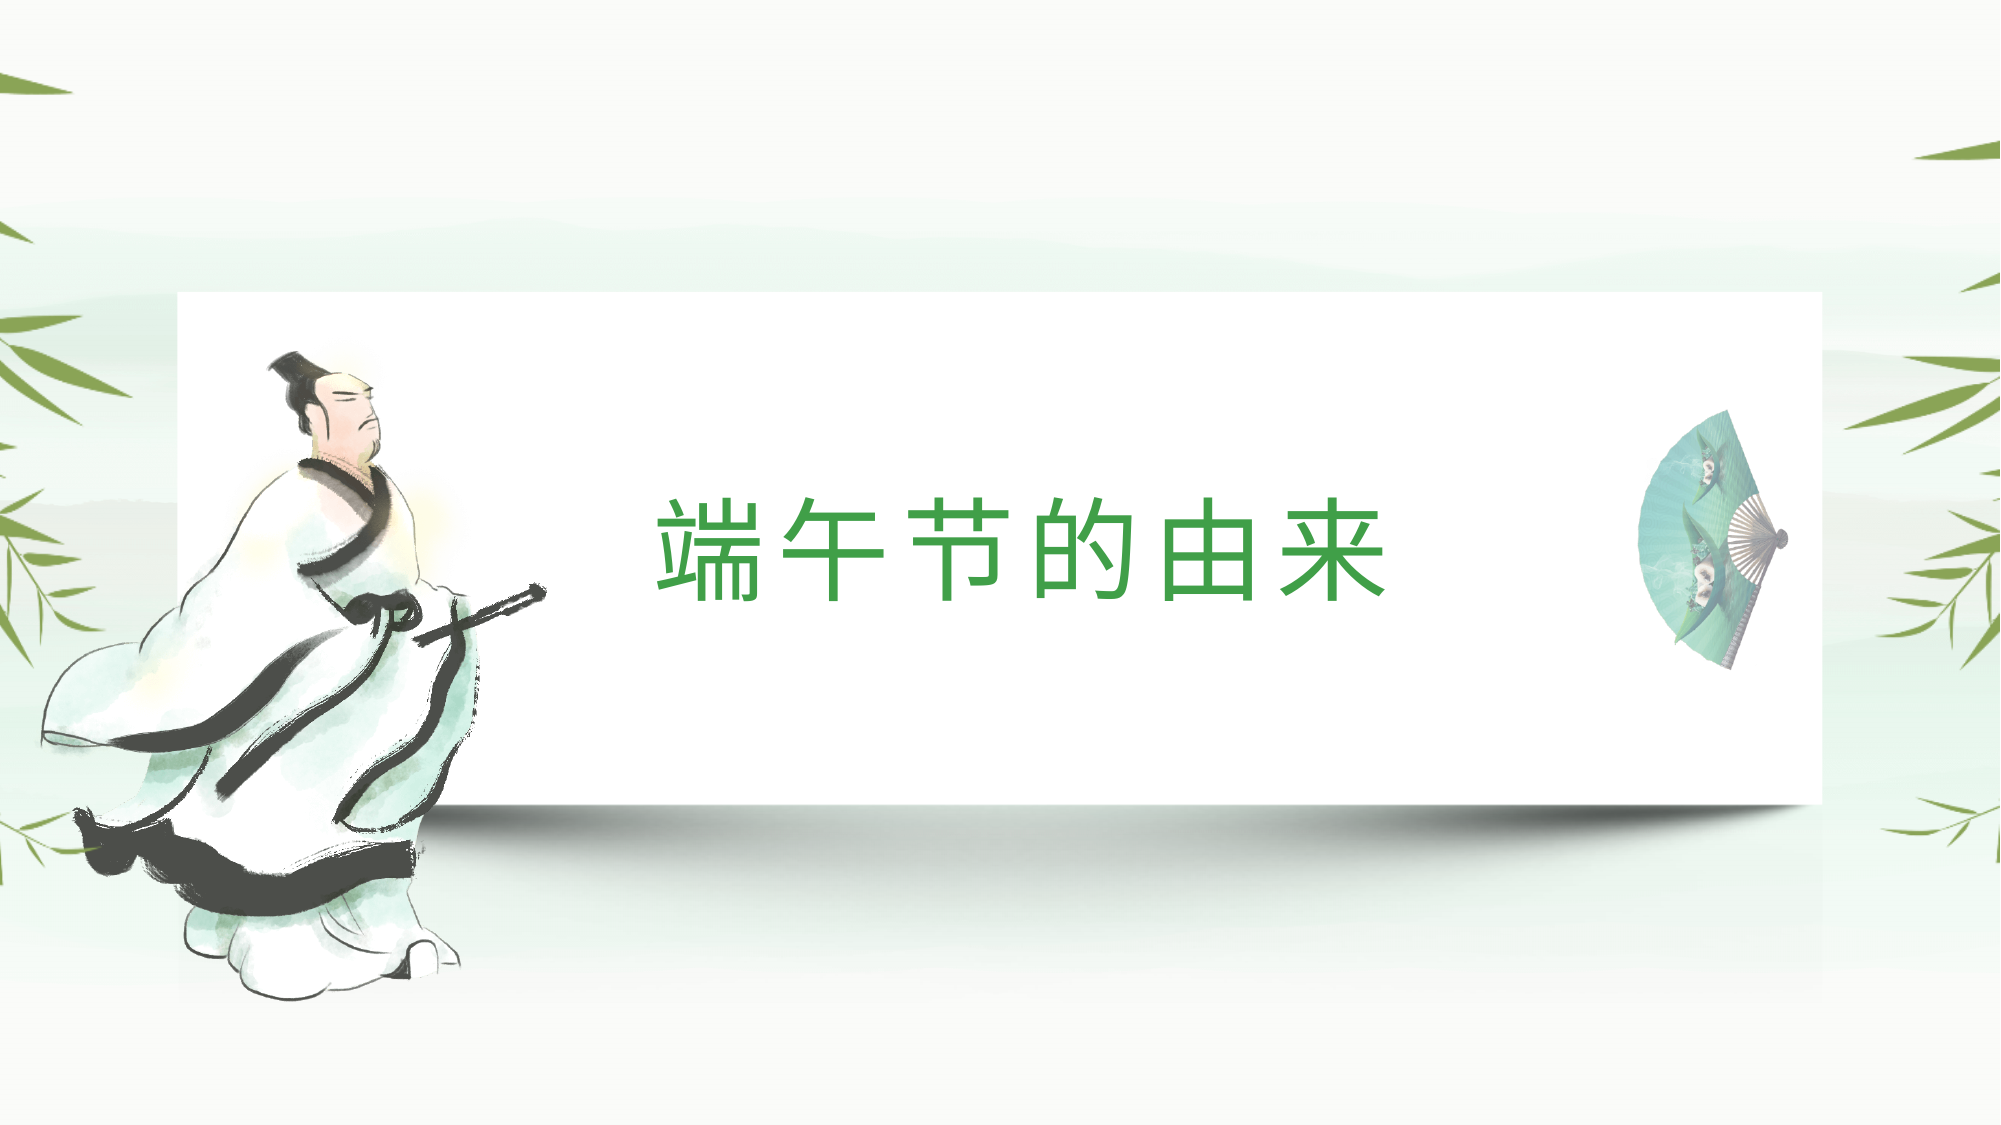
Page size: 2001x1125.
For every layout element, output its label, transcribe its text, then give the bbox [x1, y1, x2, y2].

picture [0, 0, 2000, 1125]
text_box 端午节的由来 [637, 472, 900, 623]
text_box 端午节的由来 [1100, 472, 1553, 623]
text_box [1100, 291, 1670, 804]
text_box [281, 291, 900, 804]
